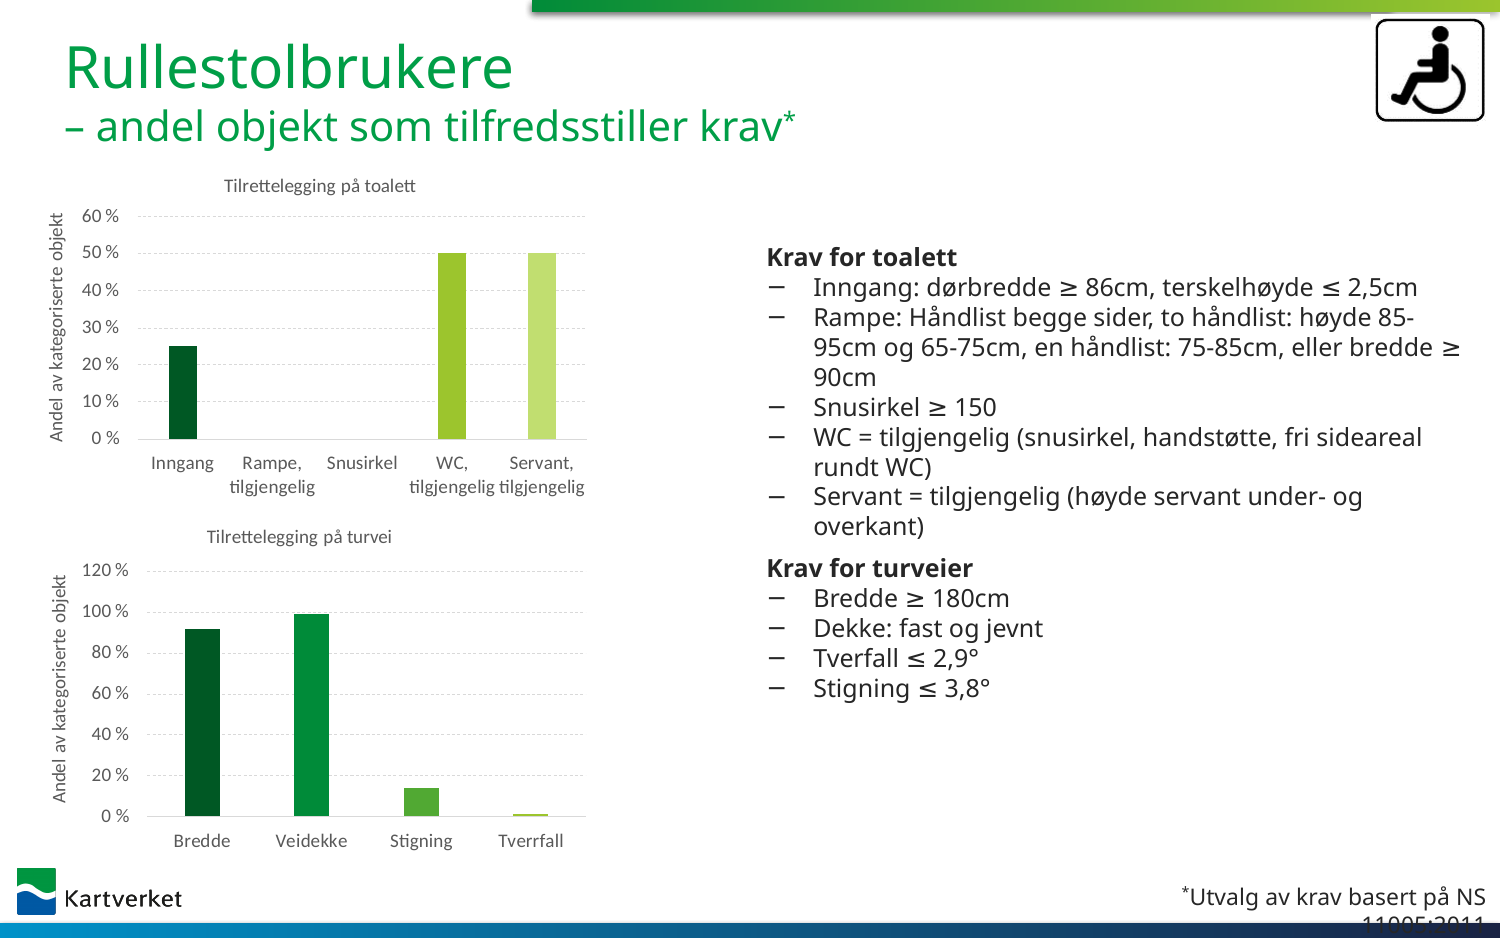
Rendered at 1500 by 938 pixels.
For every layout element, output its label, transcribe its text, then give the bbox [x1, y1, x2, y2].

text_box *Utvalg av krav basert på NS 11005:2011 [1068, 873, 1500, 938]
text_box Krav for turveier Bredde ≥ 180cm Dekke: fast og jevnt Tverfall ≤ 2,9° Stigning ≤ 3,8° [751, 545, 1483, 710]
text_box Krav for toalett Inngang: dørbredde ≥ 86cm, terskelhøyde ≤ 2,5cm Rampe: Håndlist begge sider, to håndlist: høyde 85-95cm og 65-75cm, en håndlist: 75-85cm, eller bredde ≥ 90cm Snusirkel ≥ 150 WC = tilgjengelig (snusirkel, handstøtte, fri sideareal rundt WC) Servant = tilgjengelig (høyde servant under- og overkant) [751, 234, 1483, 545]
picture [41, 166, 598, 505]
picture [1371, 13, 1491, 127]
text_box Rullestolbrukere – andel objekt som tilfredsstiller krav* [49, 14, 1431, 158]
picture [41, 520, 597, 859]
